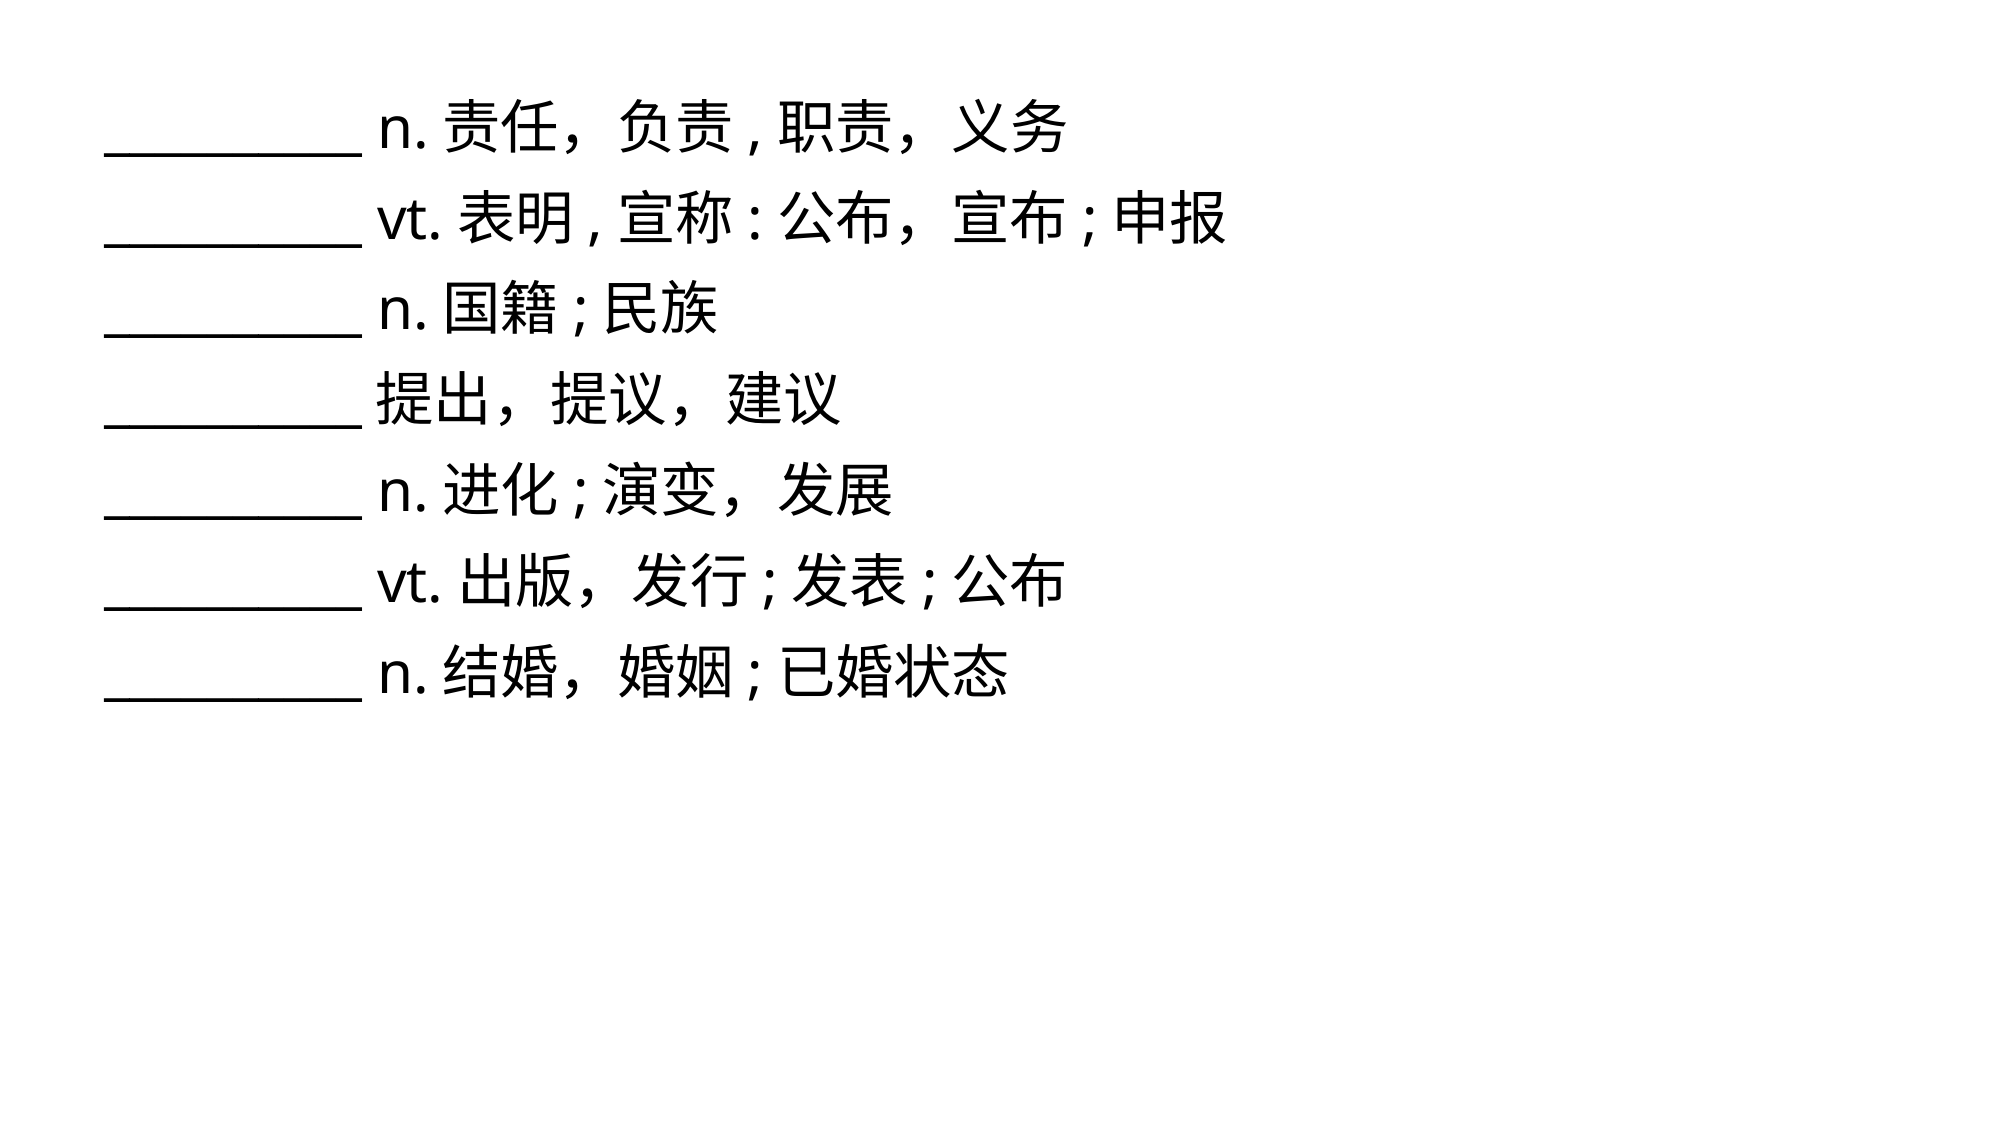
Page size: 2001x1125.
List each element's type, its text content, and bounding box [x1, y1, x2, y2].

text_box __________ n.责任，负责,职责，义务 __________ vt.表明,宣称:公布，宣布;申报 __________ n.国籍;民族 __________提出，提议，建议 __________ n.进化;演变，发展 __________ vt.出版，发行;发表;公布 __________ n.结婚，婚姻;已婚状态 [89, 82, 2000, 713]
